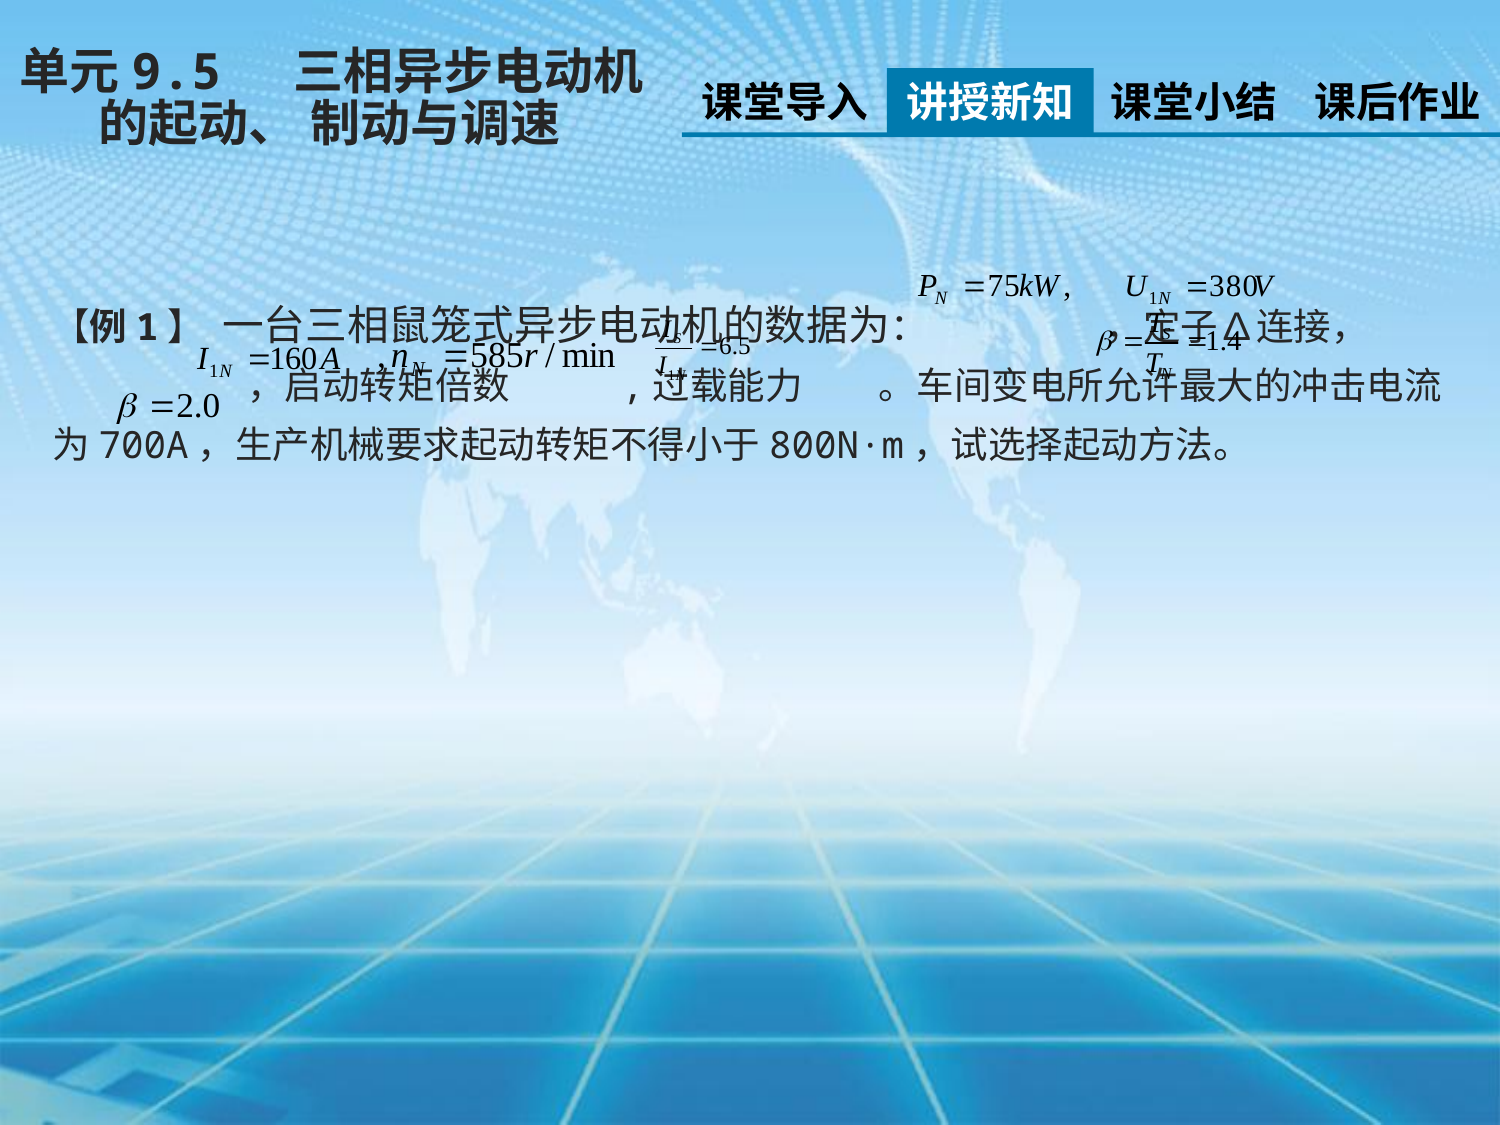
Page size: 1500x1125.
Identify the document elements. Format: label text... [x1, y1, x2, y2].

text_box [912, 264, 1075, 313]
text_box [1122, 265, 1284, 313]
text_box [1090, 305, 1247, 386]
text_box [372, 331, 624, 386]
text_box 【例1】 一台三相鼠笼式异步电动机的数据为： ，定子∆连接， ，启动转矩倍数 ,过载能力 。车间变电所允许最大的冲击电流为700A，生产机械要求起动转矩不得小于800N·m，试选择起动方法。 [37, 276, 1463, 518]
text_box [4, 39, 1500, 160]
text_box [651, 312, 755, 386]
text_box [191, 337, 345, 386]
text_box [109, 385, 225, 433]
picture [0, 0, 1500, 1125]
